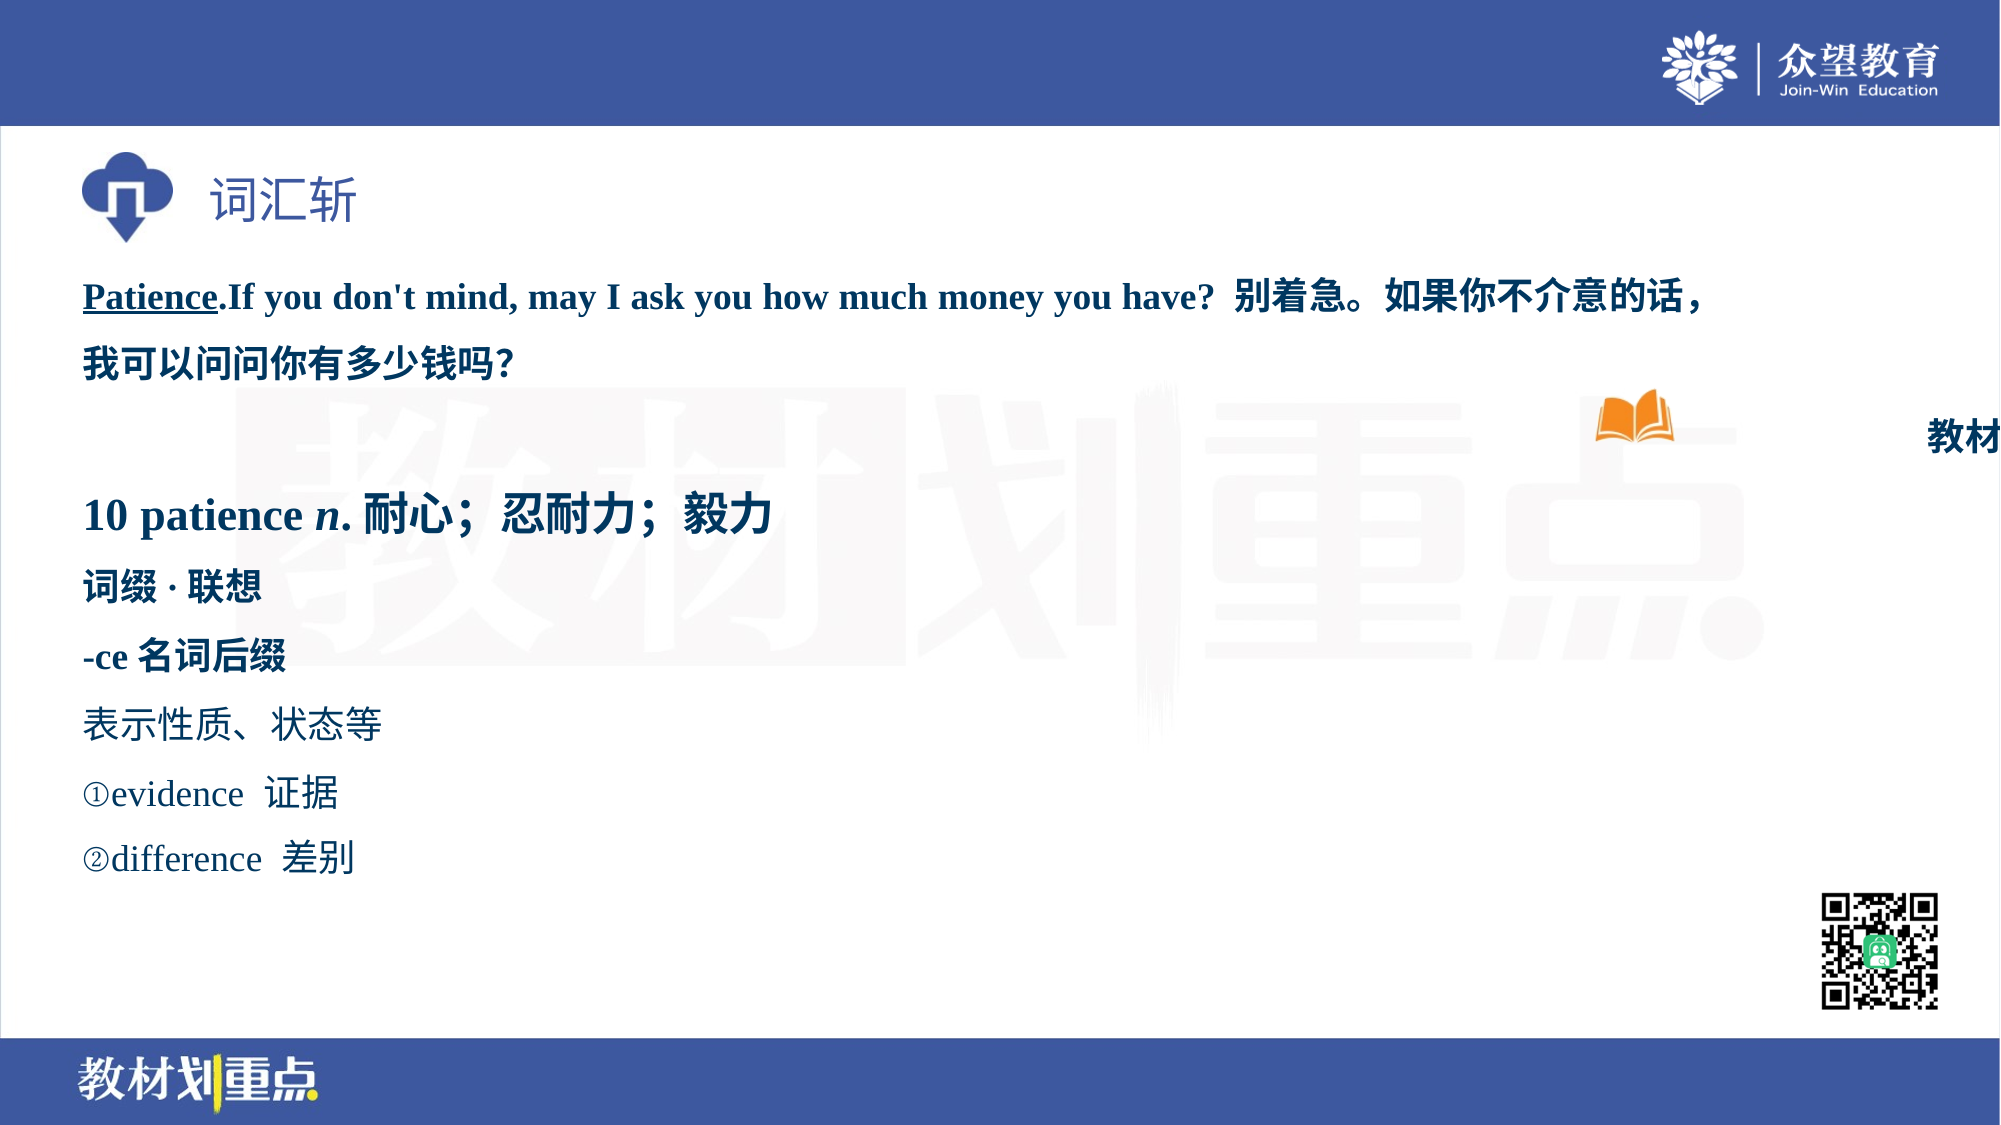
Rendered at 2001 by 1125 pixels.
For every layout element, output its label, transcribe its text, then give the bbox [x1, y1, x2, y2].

text_box Patience.If you don't mind, may I ask you how much money you have? 别着急。如果你不介意的话， 我可以问问你有多少钱吗？ 教材P52 [82, 248, 1817, 451]
text_box 10 patience n.耐心；忍耐力；毅力 [82, 457, 1817, 539]
text_box 词缀·联想 -ce名词后缀 表示性质、状态等 ①evidence 证据 ②difference 差别 [82, 539, 1817, 872]
picture [0, 0, 2000, 1125]
